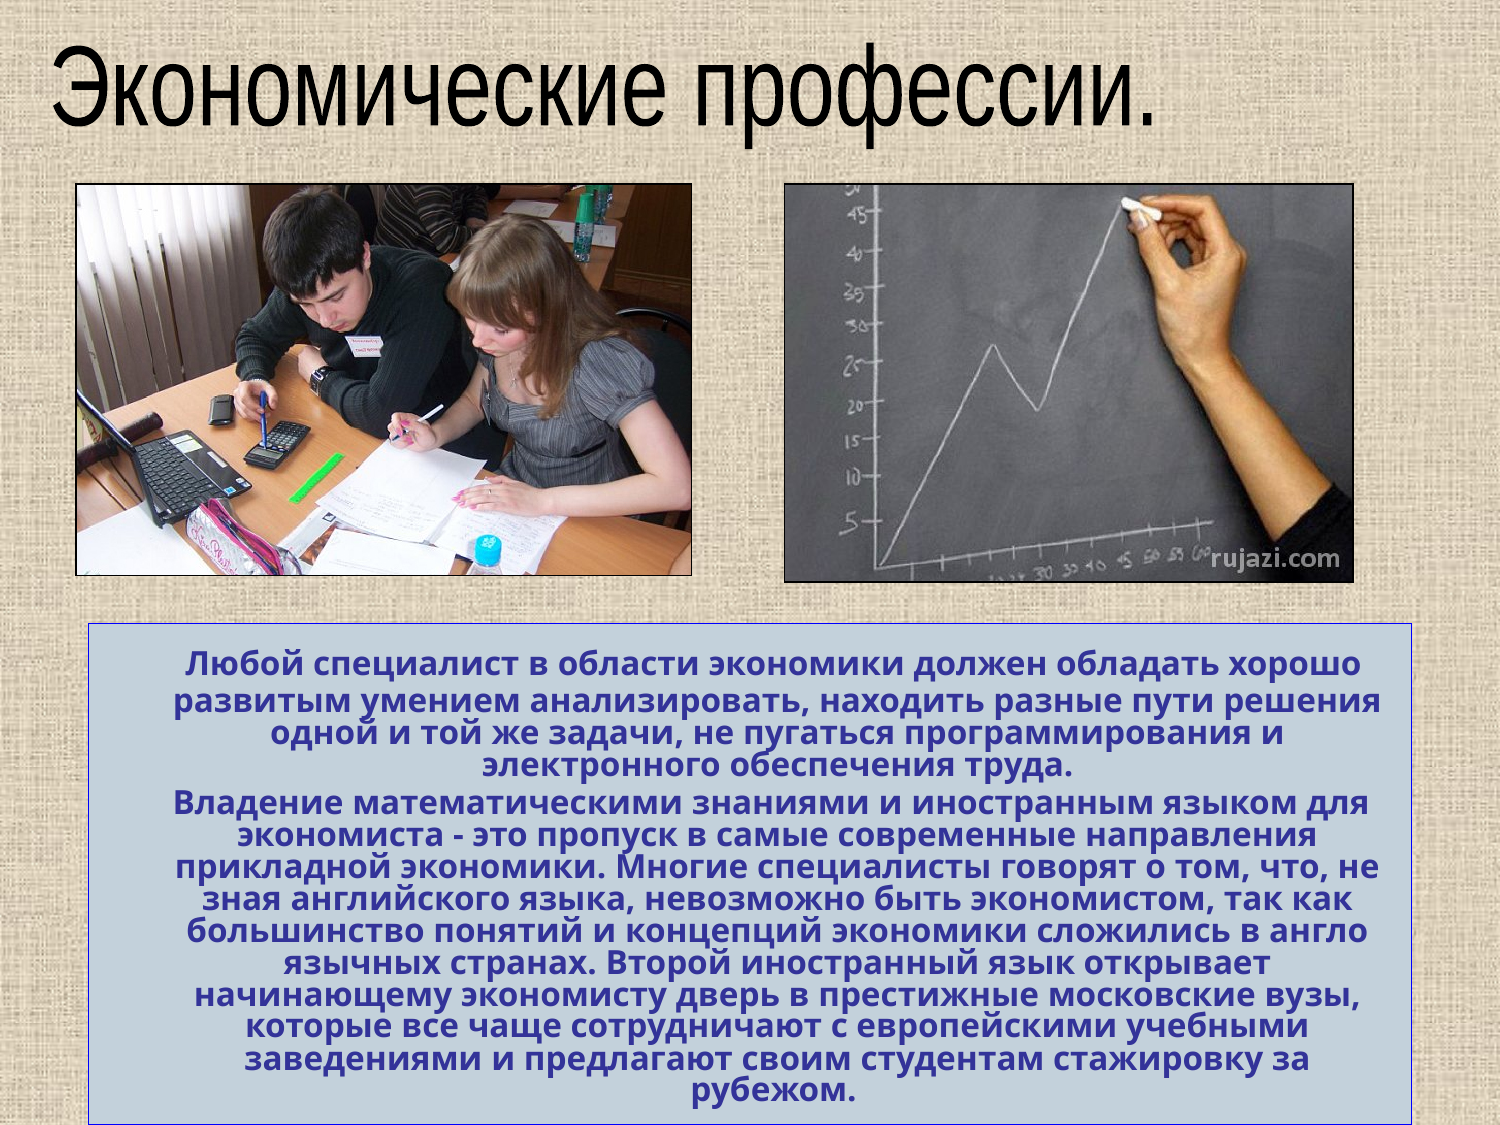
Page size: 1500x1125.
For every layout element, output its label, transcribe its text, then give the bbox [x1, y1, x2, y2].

picture [0, 0, 1500, 1125]
list Любой специалист в области экономики должен обладать хорошо развитым умением анализировать, находить разные пути решения одной и той же задачи, не пугаться программирования и электронного обеспечения труда. Владение математическими знаниями и иностранным языком для экономиста - это пропуск в самые современные направления прикладной экономики. Многие специалисты говорят о том, что, не зная английского языка, невозможно быть экономистом, так как большинство понятий и концепций экономики сложились в англо­язычных странах. Второй иностранный язык открывает начинающему экономисту дверь в престижные московские вузы, которые все чаще сотрудничают с европейскими учебными заведениями и предлагают своим студентам стажировку за рубежом. [88, 623, 1412, 1125]
